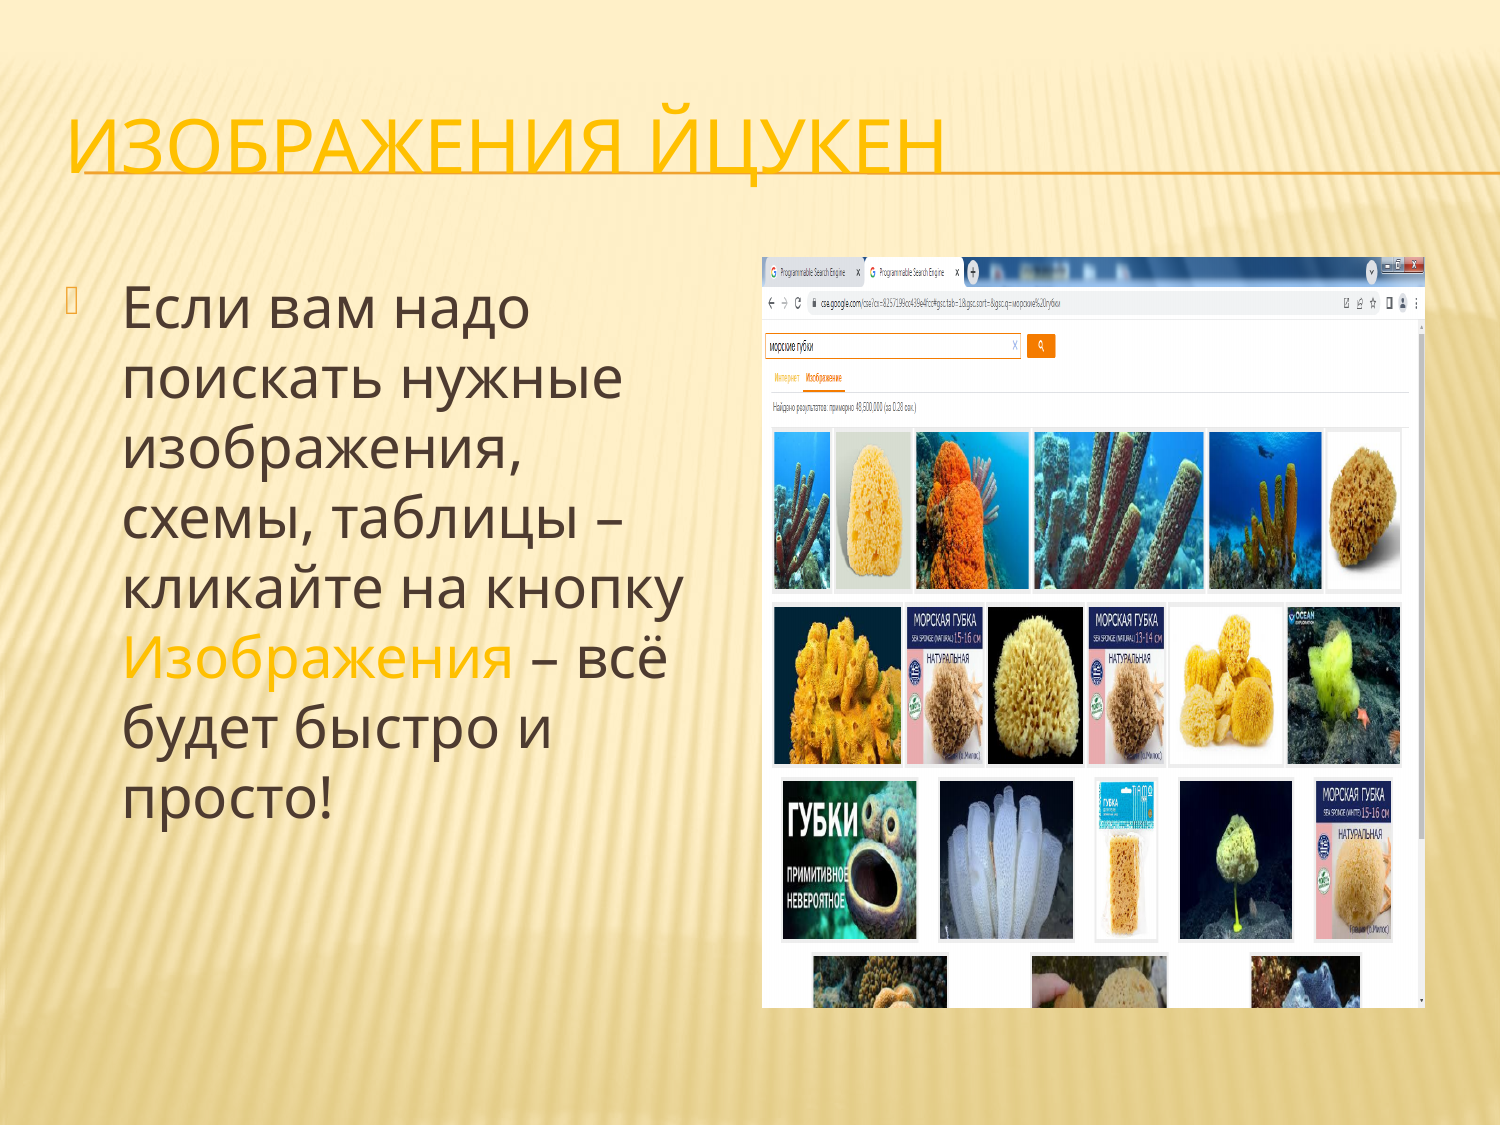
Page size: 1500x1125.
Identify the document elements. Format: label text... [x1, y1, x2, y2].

list Если вам надо поискать нужные изображения, схемы, таблицы – кликайте на кнопку Изображения – всё будет быстро и просто! [50, 262, 738, 1038]
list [762, 257, 1426, 1009]
title Изображения Йцукен [49, 75, 1475, 213]
